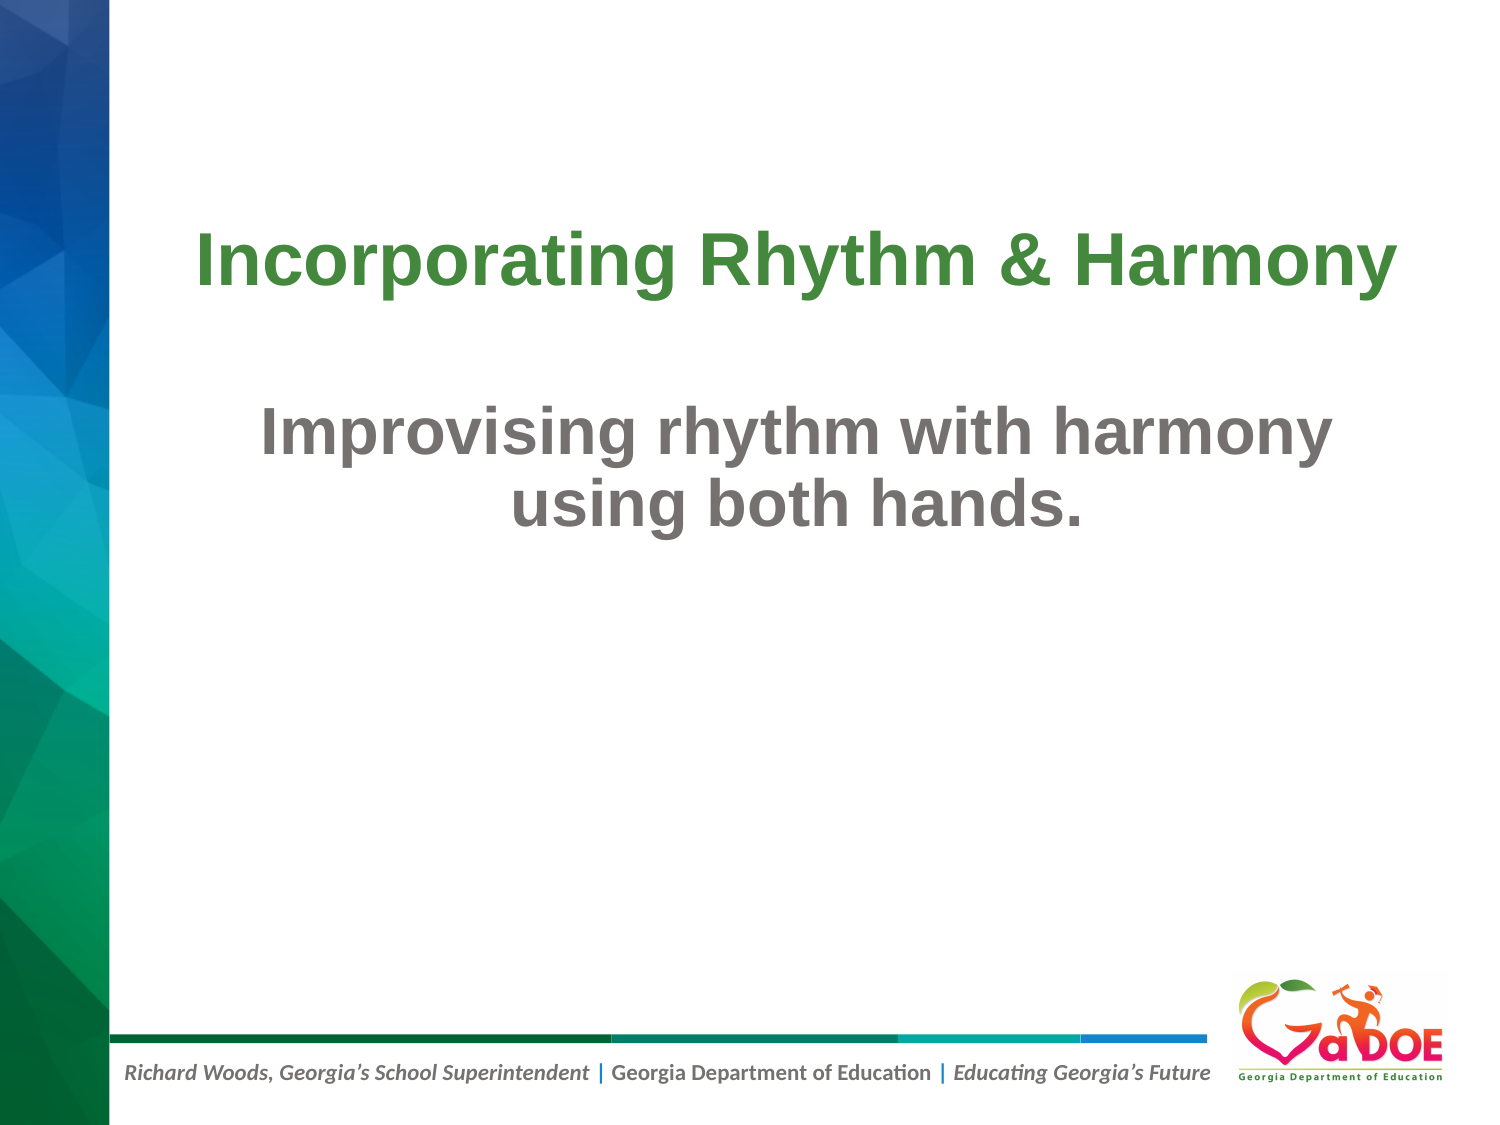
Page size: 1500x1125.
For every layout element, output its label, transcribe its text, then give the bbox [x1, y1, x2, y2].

subtitle Improvising rhythm with harmony using both hands. [148, 382, 1447, 555]
title Incorporating Rhythm & Harmony [110, 184, 1485, 340]
picture [1232, 970, 1447, 1089]
picture [0, 0, 110, 1125]
